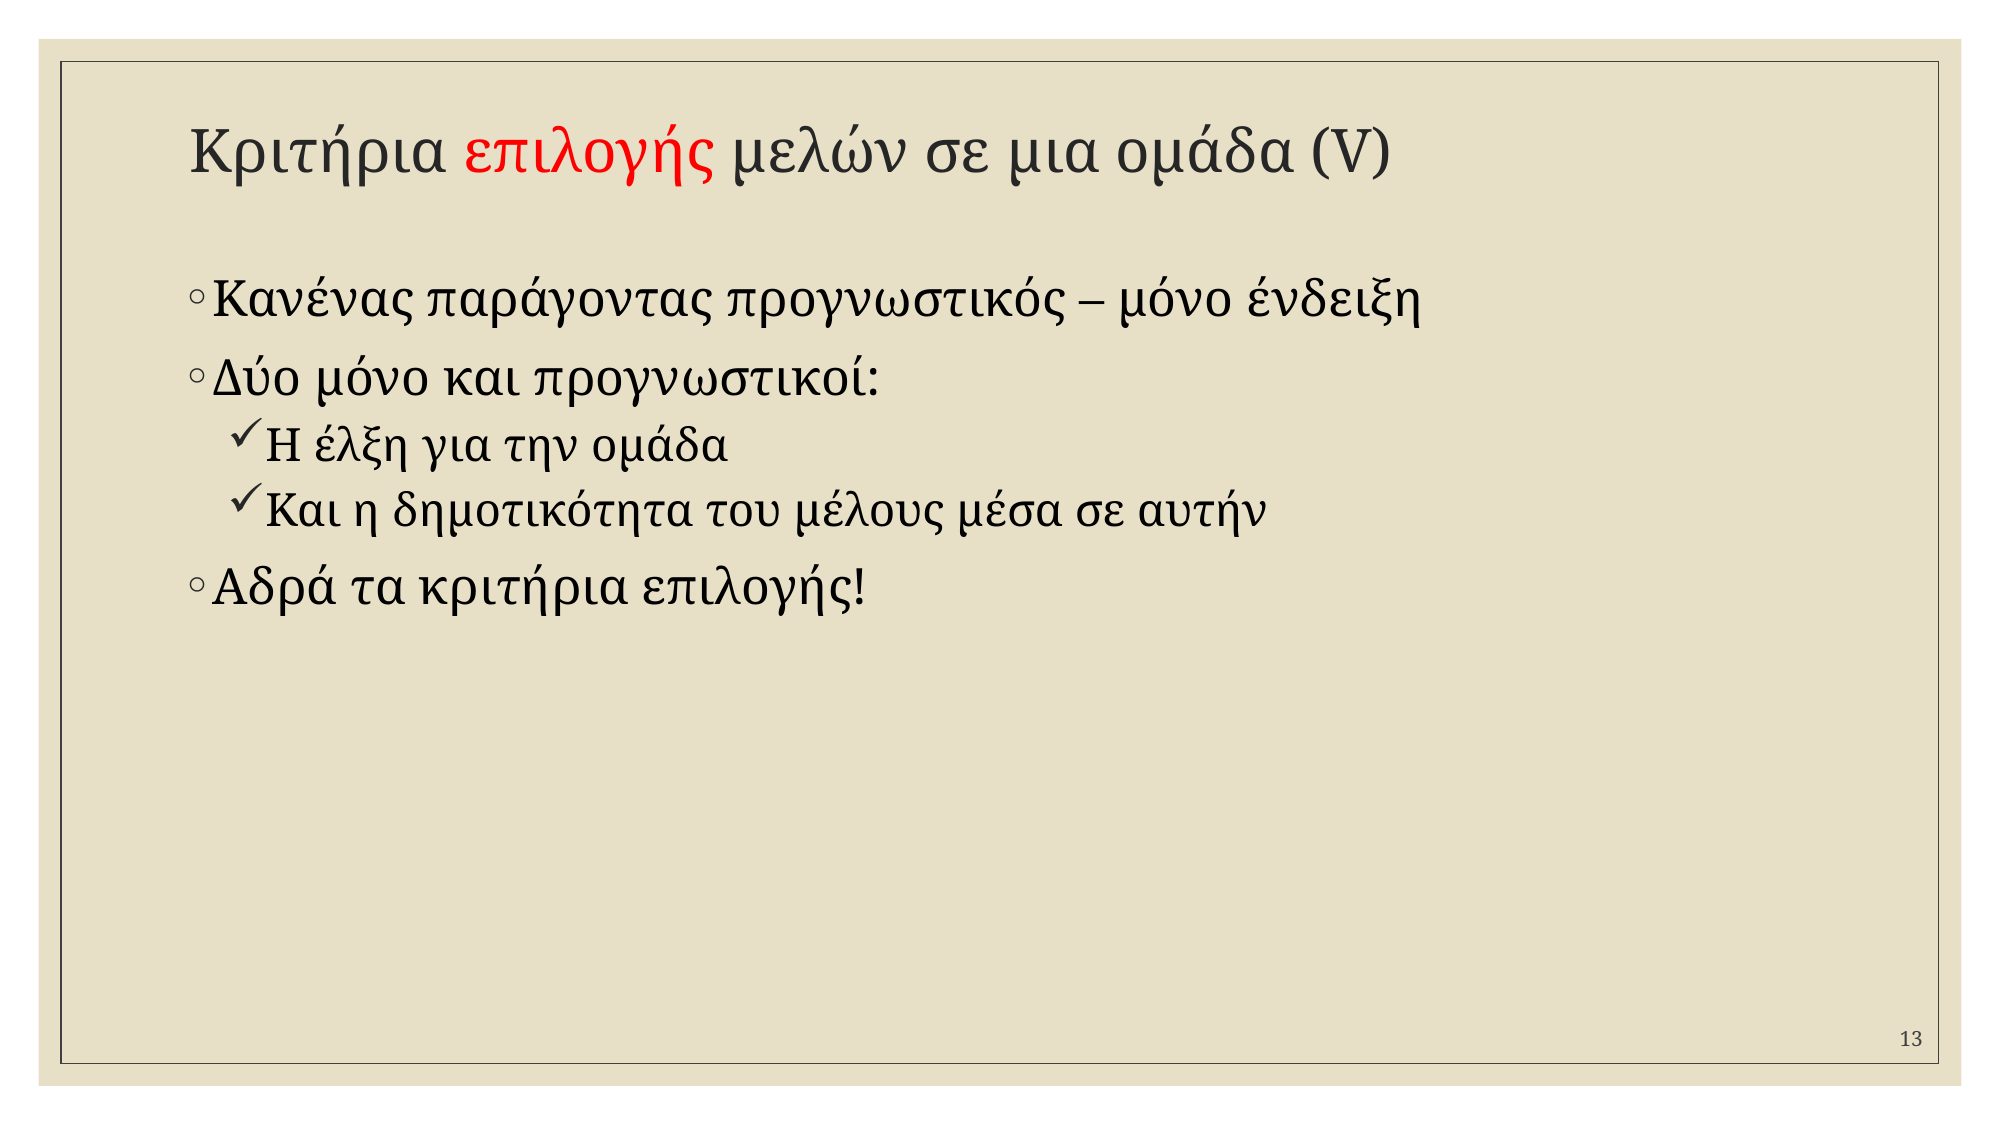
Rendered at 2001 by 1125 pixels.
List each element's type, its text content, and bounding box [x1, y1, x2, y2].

slide_number 13 [1697, 1019, 1938, 1062]
title Κριτήρια επιλογής μελών σε μια ομάδα (V) [174, 112, 1825, 258]
list Κανένας παράγοντας προγνωστικός – μόνο ένδειξη Δύο μόνο και προγνωστικοί: Η έλξη για την ομάδα Και η δημοτικότητα του μέλους μέσα σε αυτήν Αδρά τα κριτήρια επιλογής! [167, 258, 1889, 1125]
